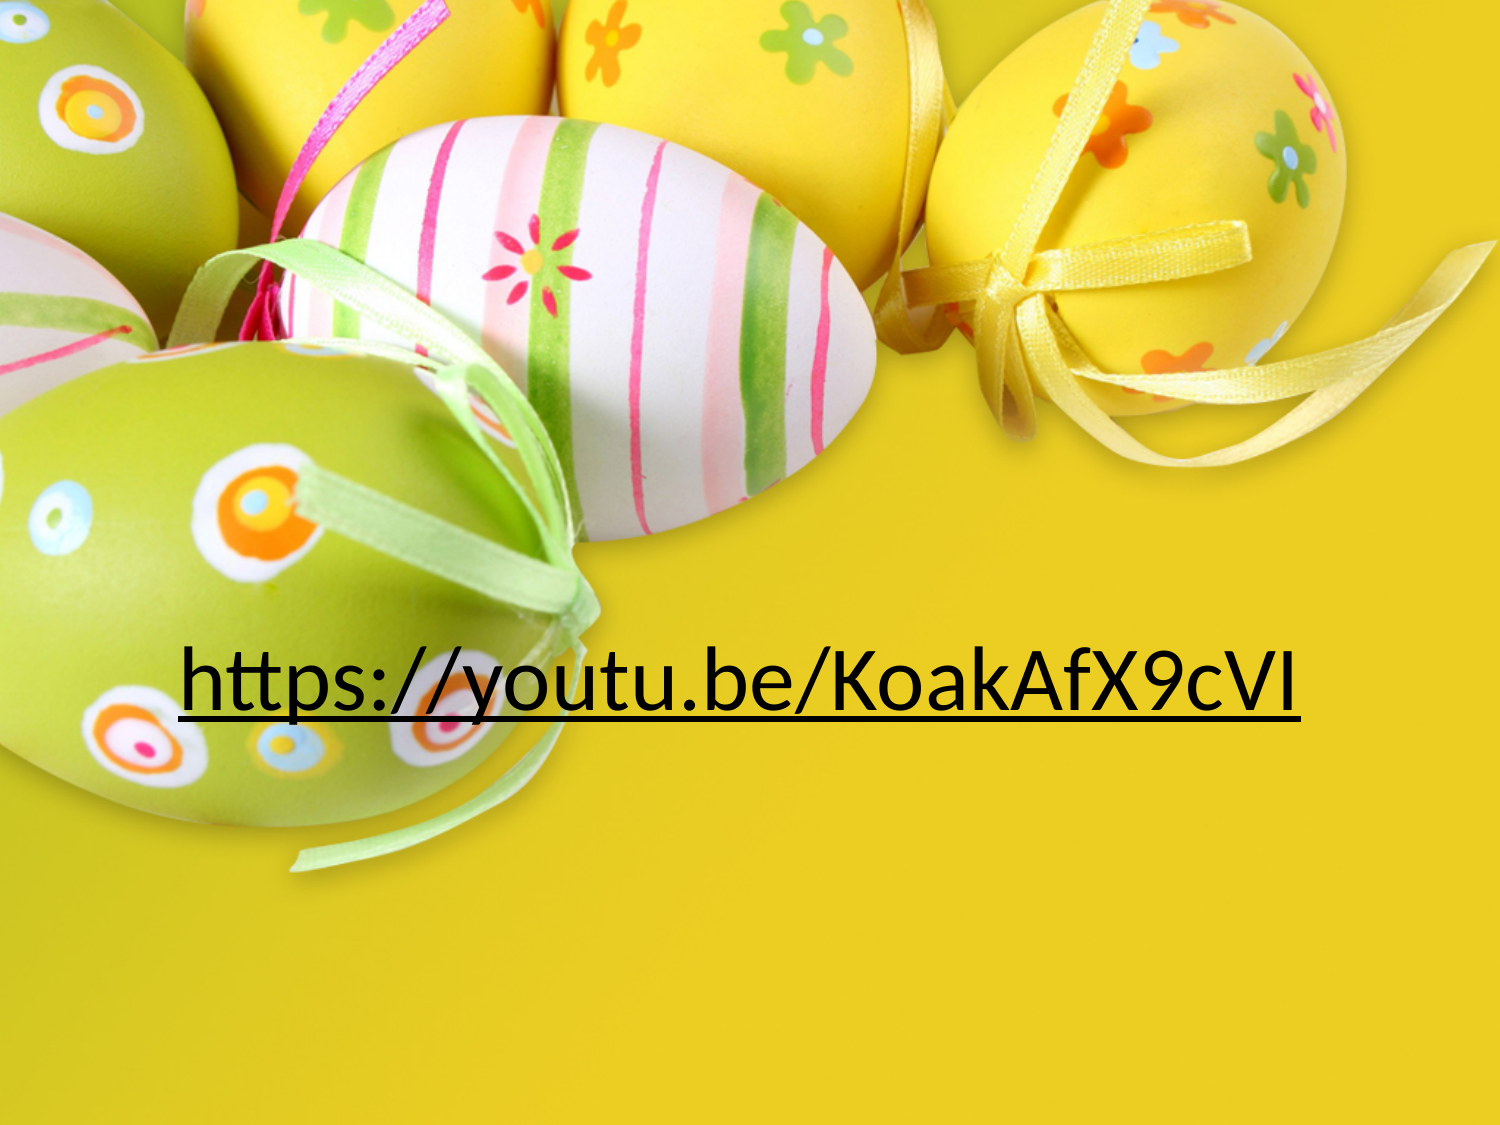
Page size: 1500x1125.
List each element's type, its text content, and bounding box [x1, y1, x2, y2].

picture [0, 0, 1500, 1125]
title https://youtu.be/KoakAfX9cVI [75, 503, 1425, 844]
